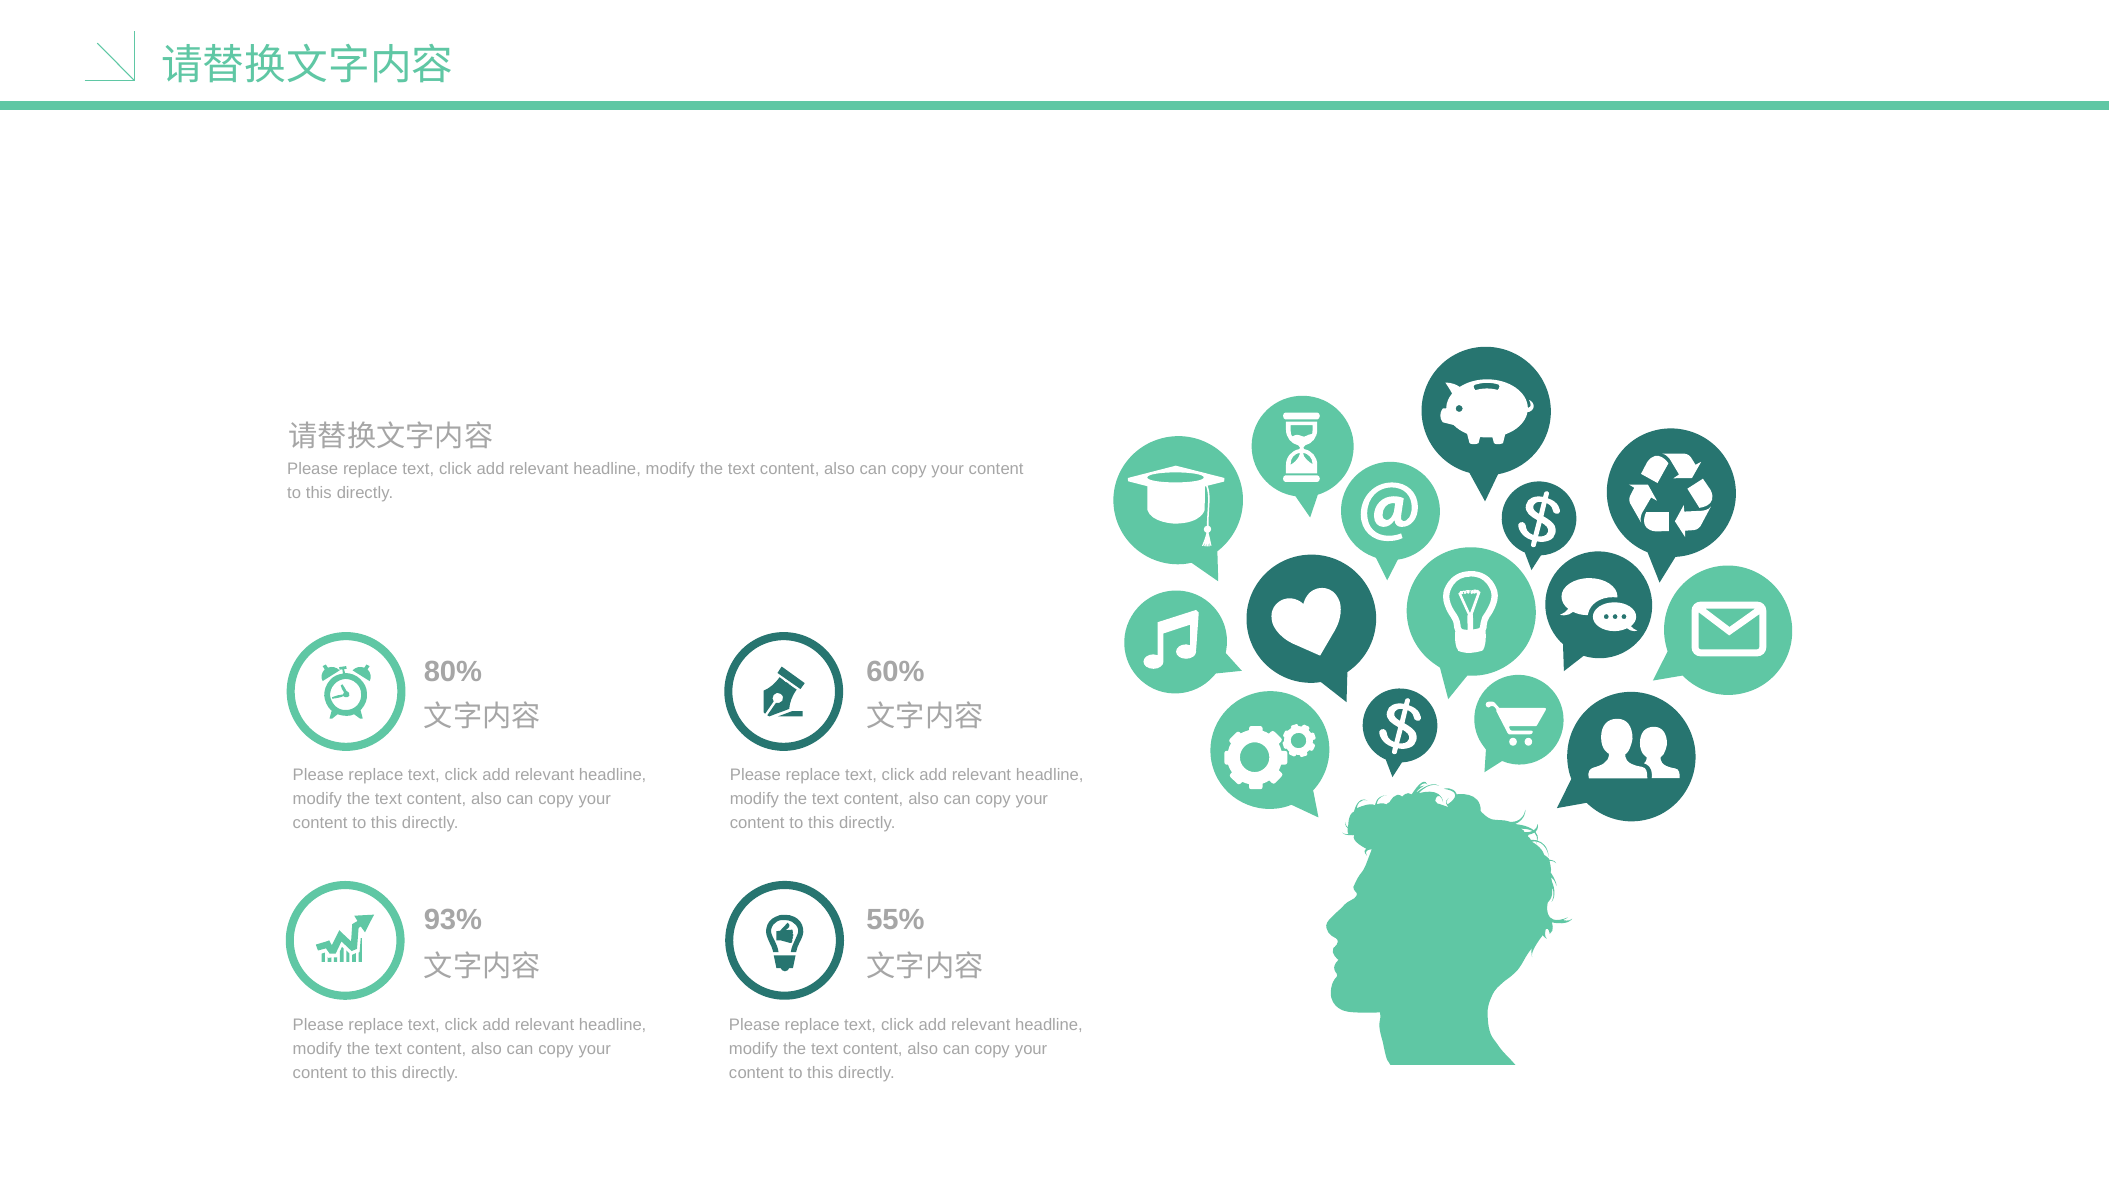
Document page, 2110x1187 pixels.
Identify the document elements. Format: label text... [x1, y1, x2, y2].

text_box Please replace text, click add relevant headline, modify the text content, also can copy your content to this directly. [714, 1002, 1108, 1090]
text_box Please replace text, click add relevant headline, modify the text content, also can copy your content to this directly. [278, 1002, 672, 1090]
text_box [285, 631, 407, 752]
text_box 请替换文字内容 [145, 22, 500, 94]
text_box Please replace text, click add relevant headline, modify the text content, also can copy your content to this directly. [272, 446, 1051, 509]
text_box [766, 914, 804, 953]
text_box 文字内容 [851, 682, 999, 740]
text_box 93% [408, 886, 498, 943]
text_box [723, 631, 845, 752]
text_box 请替换文字内容 [274, 402, 509, 446]
text_box [339, 946, 344, 962]
text_box [321, 952, 325, 962]
text_box [763, 666, 805, 717]
text_box 60% [851, 638, 940, 696]
text_box [773, 955, 796, 972]
text_box 文字内容 [851, 932, 999, 990]
text_box [321, 664, 367, 719]
text_box [346, 950, 350, 962]
text_box [315, 914, 375, 954]
text_box [724, 879, 846, 1001]
text_box 文字内容 [409, 682, 556, 740]
text_box Please replace text, click add relevant headline, modify the text content, also can copy your content to this directly. [715, 752, 1108, 840]
text_box [284, 879, 406, 1001]
text_box [352, 664, 371, 682]
text_box 55% [851, 886, 940, 943]
text_box 文字内容 [409, 932, 556, 990]
text_box [358, 938, 362, 962]
text_box Please replace text, click add relevant headline, modify the text content, also can copy your content to this directly. [278, 752, 672, 840]
text_box 80% [408, 638, 498, 696]
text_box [1108, 338, 1800, 1065]
